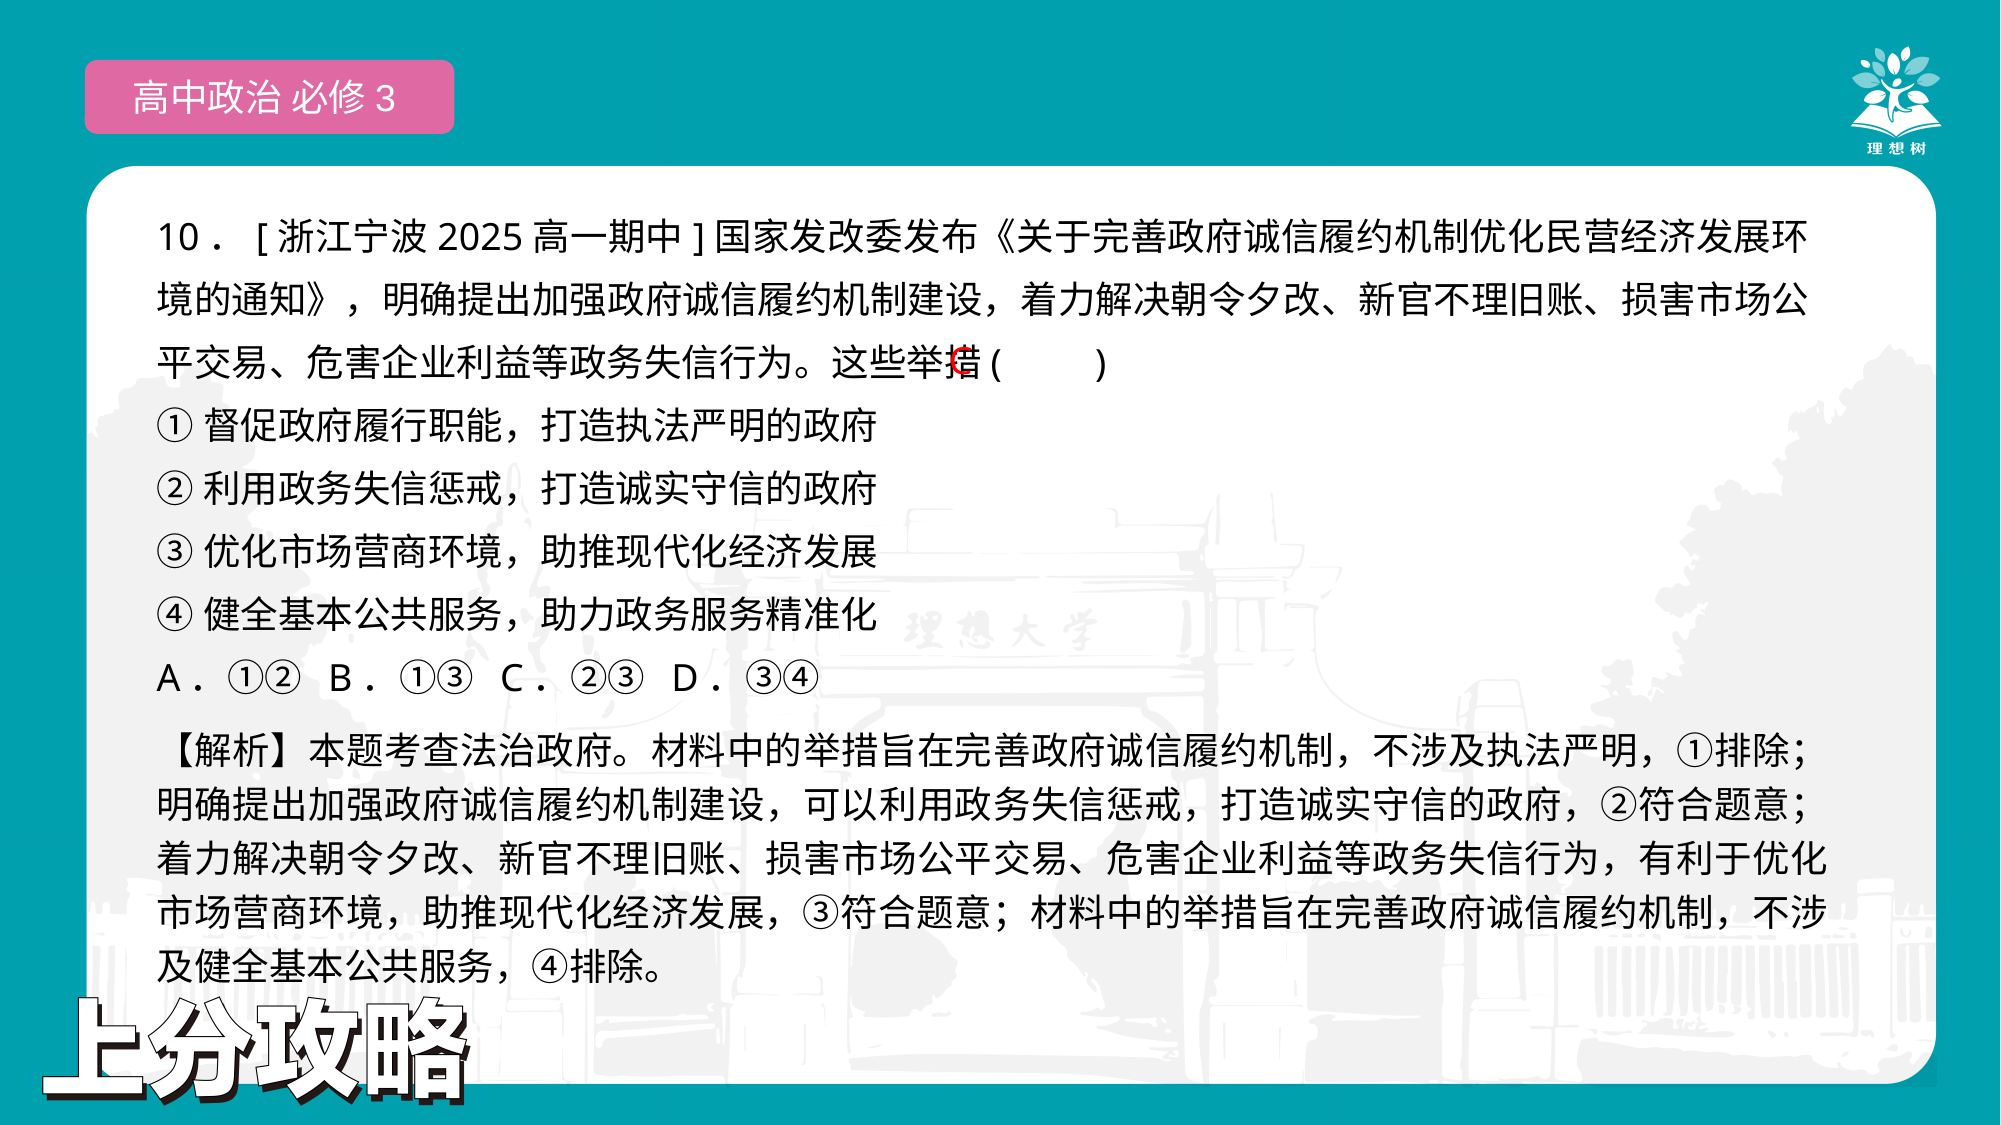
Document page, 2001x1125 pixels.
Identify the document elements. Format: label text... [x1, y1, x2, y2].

text_box 【解析】本题考查法治政府。材料中的举措旨在完善政府诚信履约机制，不涉及执法严明，①排除；明确提出加强政府诚信履约机制建设，可以利用政务失信惩戒，打造诚实守信的政府，②符合题意；着力解决朝令夕改、新官不理旧账、损害市场公平交易、危害企业利益等政务失信行为，有利于优化市场营商环境，助推现代化经济发展，③符合题意；材料中的举措旨在完善政府诚信履约机制，不涉及健全基本公共服务，④排除。 [141, 710, 1843, 996]
text_box 高中政治 必修3 [83, 58, 456, 135]
picture [0, 0, 2001, 1125]
text_box 10．[浙江宁波2025高一期中]国家发改委发布《关于完善政府诚信履约机制优化民营经济发展环境的通知》，明确提出加强政府诚信履约机制建设，着力解决朝令夕改、新官不理旧账、损害市场公平交易、危害企业利益等政务失信行为。这些举措( ) ①督促政府履行职能，打造执法严明的政府 ②利用政务失信惩戒，打造诚实守信的政府 ③优化市场营商环境，助推现代化经济发展 ④健全基本公共服务，助力政务服务精准化 A．①② B．①③ C．②③ D．③④ [141, 187, 1824, 707]
text_box C [934, 307, 1045, 390]
